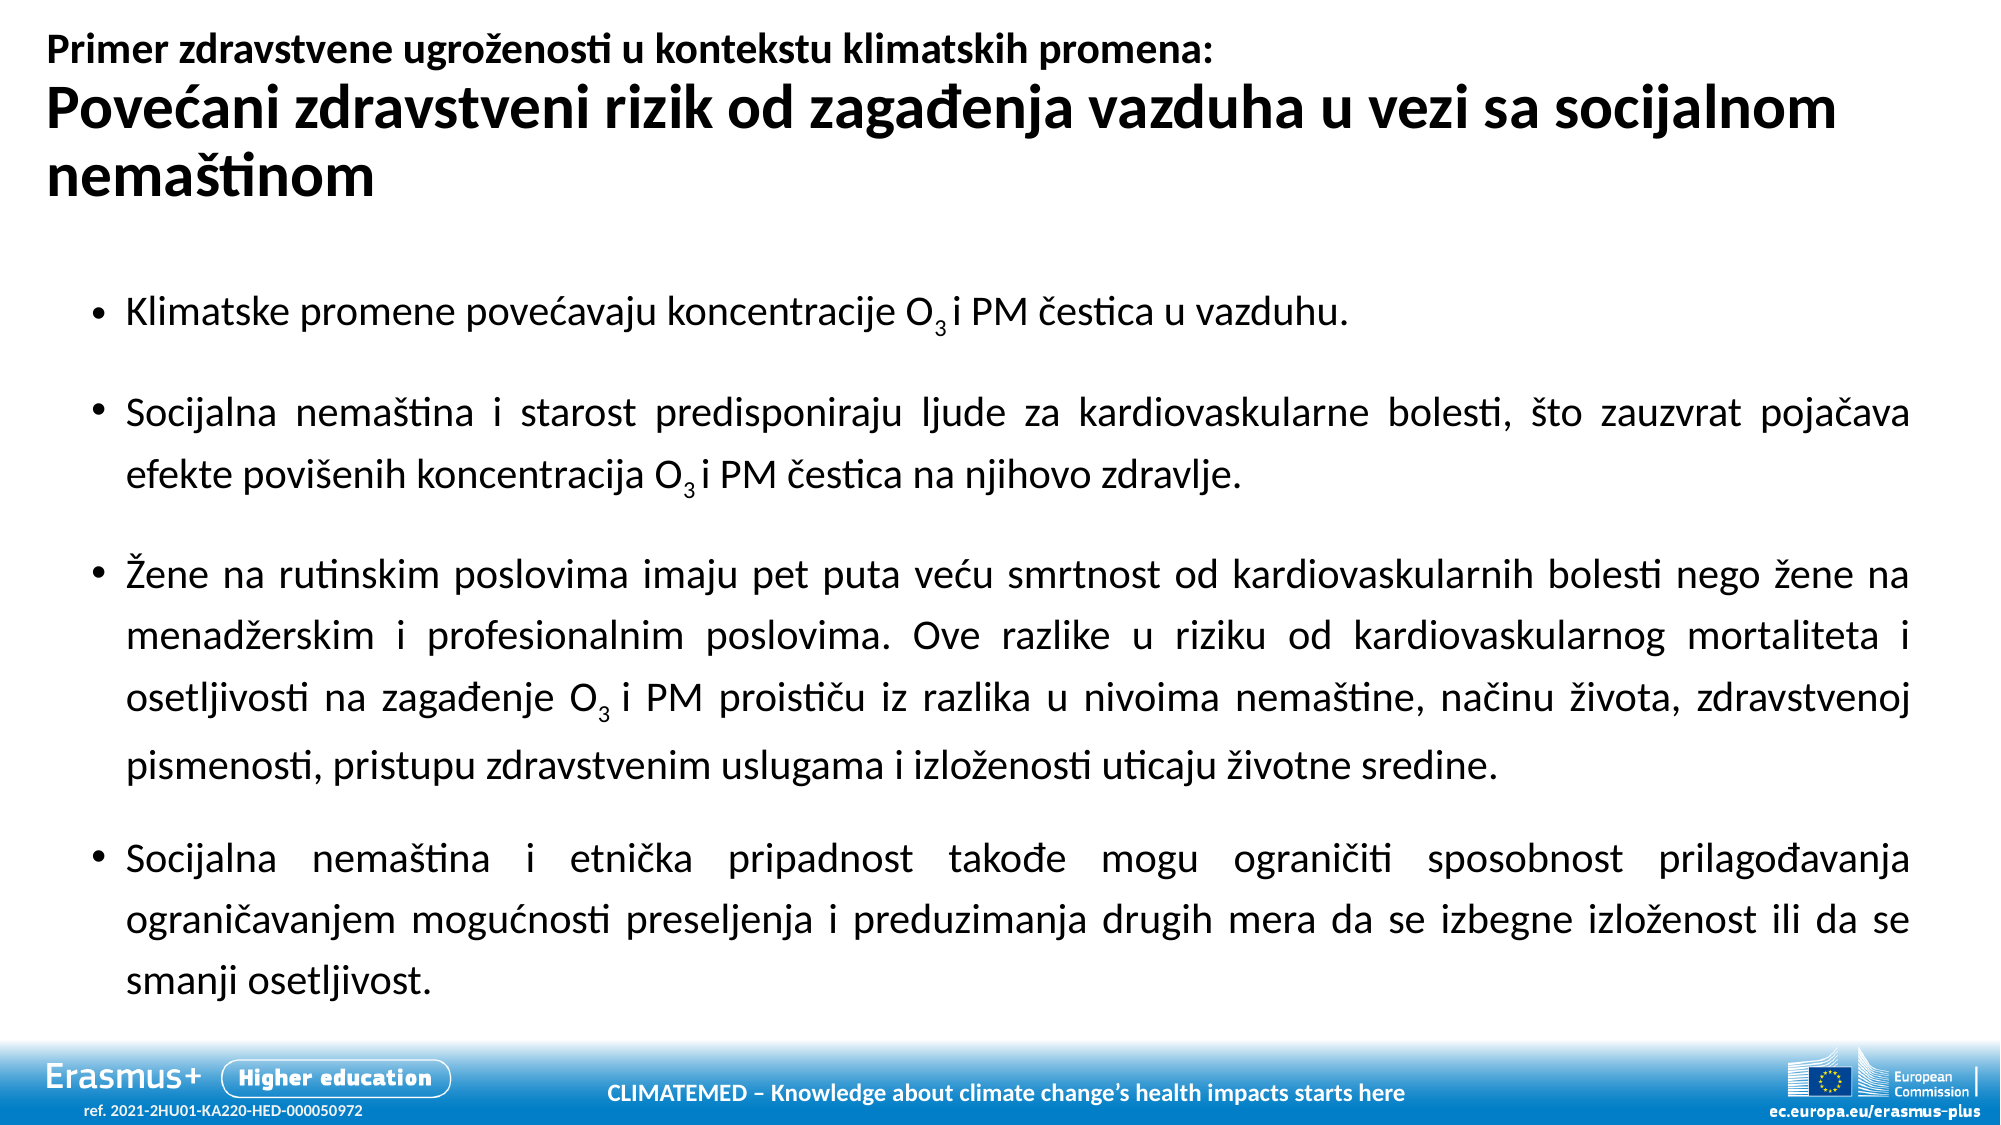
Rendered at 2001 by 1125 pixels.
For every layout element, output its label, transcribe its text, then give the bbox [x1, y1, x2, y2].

picture [0, 899, 2000, 1125]
list Klimatske promene povećavaju koncentracije O3 i PM čestica u vazduhu. Socijalna nemaština i starost predisponiraju ljude za kardiovaskularne bolesti, što zauzvrat pojačava efekte povišenih koncentracija O3 i PM čestica na njihovo zdravlje. Žene na rutinskim poslovima imaju pet puta veću smrtnost od kardiovaskularnih bolesti nego žene na menadžerskim i profesionalnim poslovima. Ove razlike u riziku od kardiovaskularnog mortaliteta i osetljivosti na zagađenje O3 i PM proističu iz razlika u nivoima nemaštine, načinu života, zdravstvenoj pismenosti, pristupu zdravstvenim uslugama i izloženosti uticaju životne sredine. Socijalna nemaština i etnička pripadnost takođe mogu ograničiti sposobnost prilagođavanja ograničavanjem mogućnosti preseljenja i preduzimanja drugih mera da se izbegne izloženost ili da se smanji osetljivost. [76, 264, 1928, 1014]
title Primer zdravstvene ugroženosti u kontekstu klimatskih promena: Povećani zdravstveni rizik od zagađenja vazduha u vezi sa socijalnom nemaštinom [31, 18, 1984, 218]
